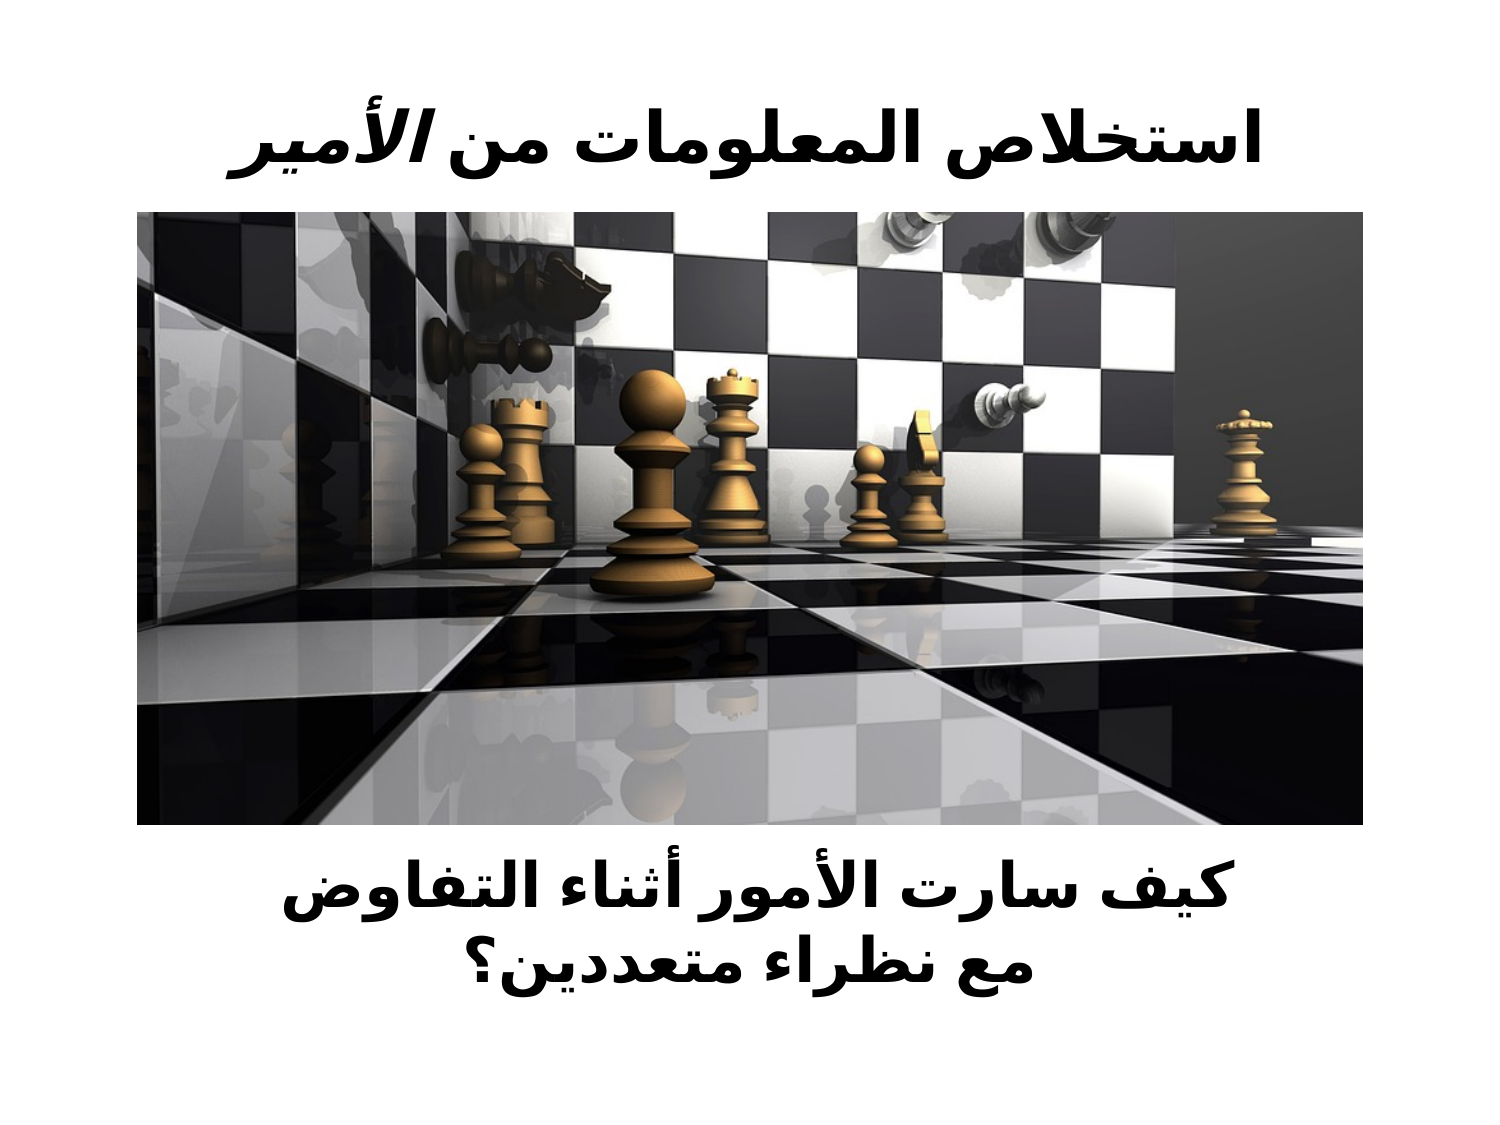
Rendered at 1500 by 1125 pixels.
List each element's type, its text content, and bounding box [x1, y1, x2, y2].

text_box استخلاص المعلومات من الأمير [74, 0, 1425, 188]
picture [137, 212, 1363, 826]
text_box كيف سارت الأمور أثناء التفاوض مع نظراء متعددين؟ [0, 837, 1500, 1003]
